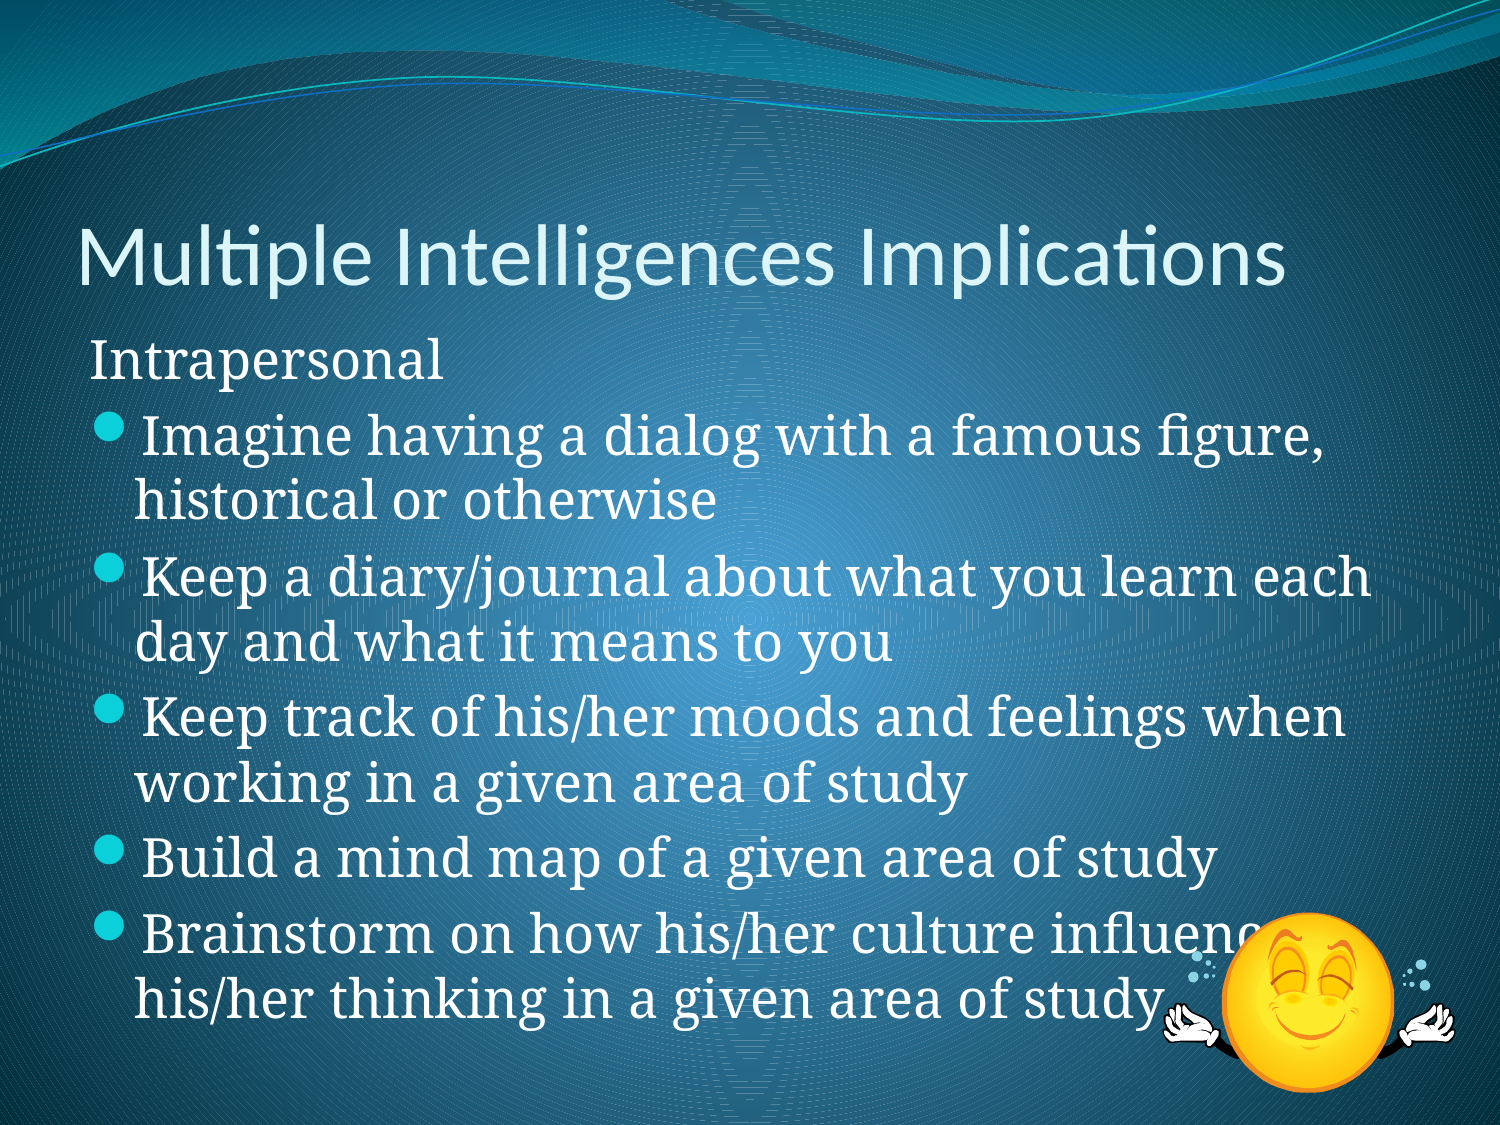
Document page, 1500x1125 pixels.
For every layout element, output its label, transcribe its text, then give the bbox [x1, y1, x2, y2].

picture [1162, 912, 1456, 1094]
title Multiple Intelligences Implications [75, 115, 1425, 303]
list Intrapersonal Imagine having a dialog with a famous figure, historical or otherwise Keep a diary/journal about what you learn each day and what it means to you Keep track of his/her moods and feelings when working in a given area of study Build a mind map of a given area of study Brainstorm on how his/her culture influences his/her thinking in a given area of study [75, 317, 1425, 1038]
